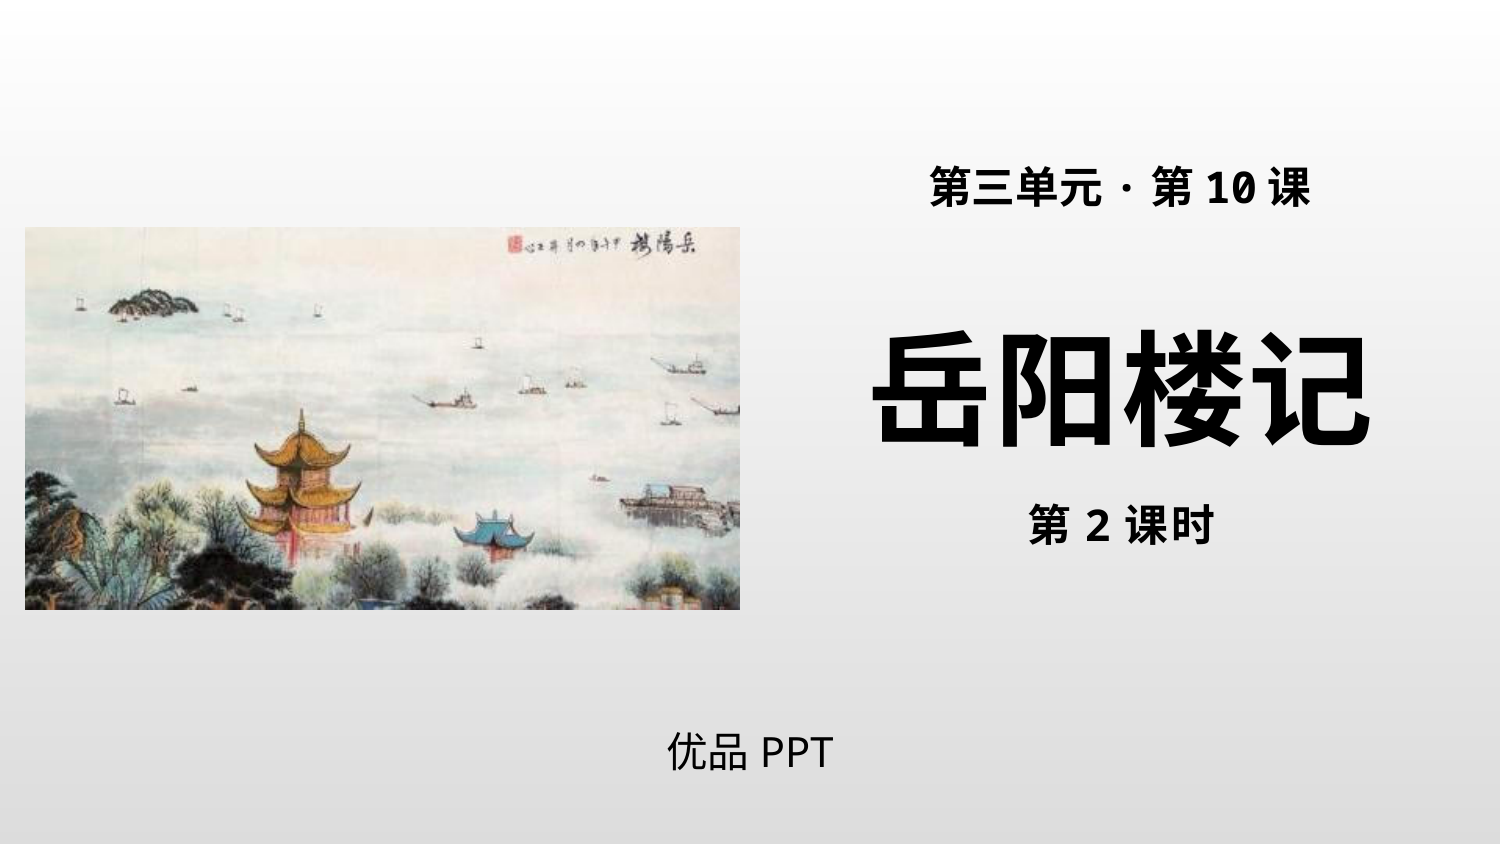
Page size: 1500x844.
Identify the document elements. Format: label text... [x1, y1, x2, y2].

text_box 优品PPT [0, 715, 1500, 782]
text_box 岳阳楼记 [740, 267, 1500, 412]
text_box 第三单元·第10课 [739, 106, 1500, 267]
title 第2课时 [953, 492, 1286, 557]
picture [25, 227, 740, 610]
